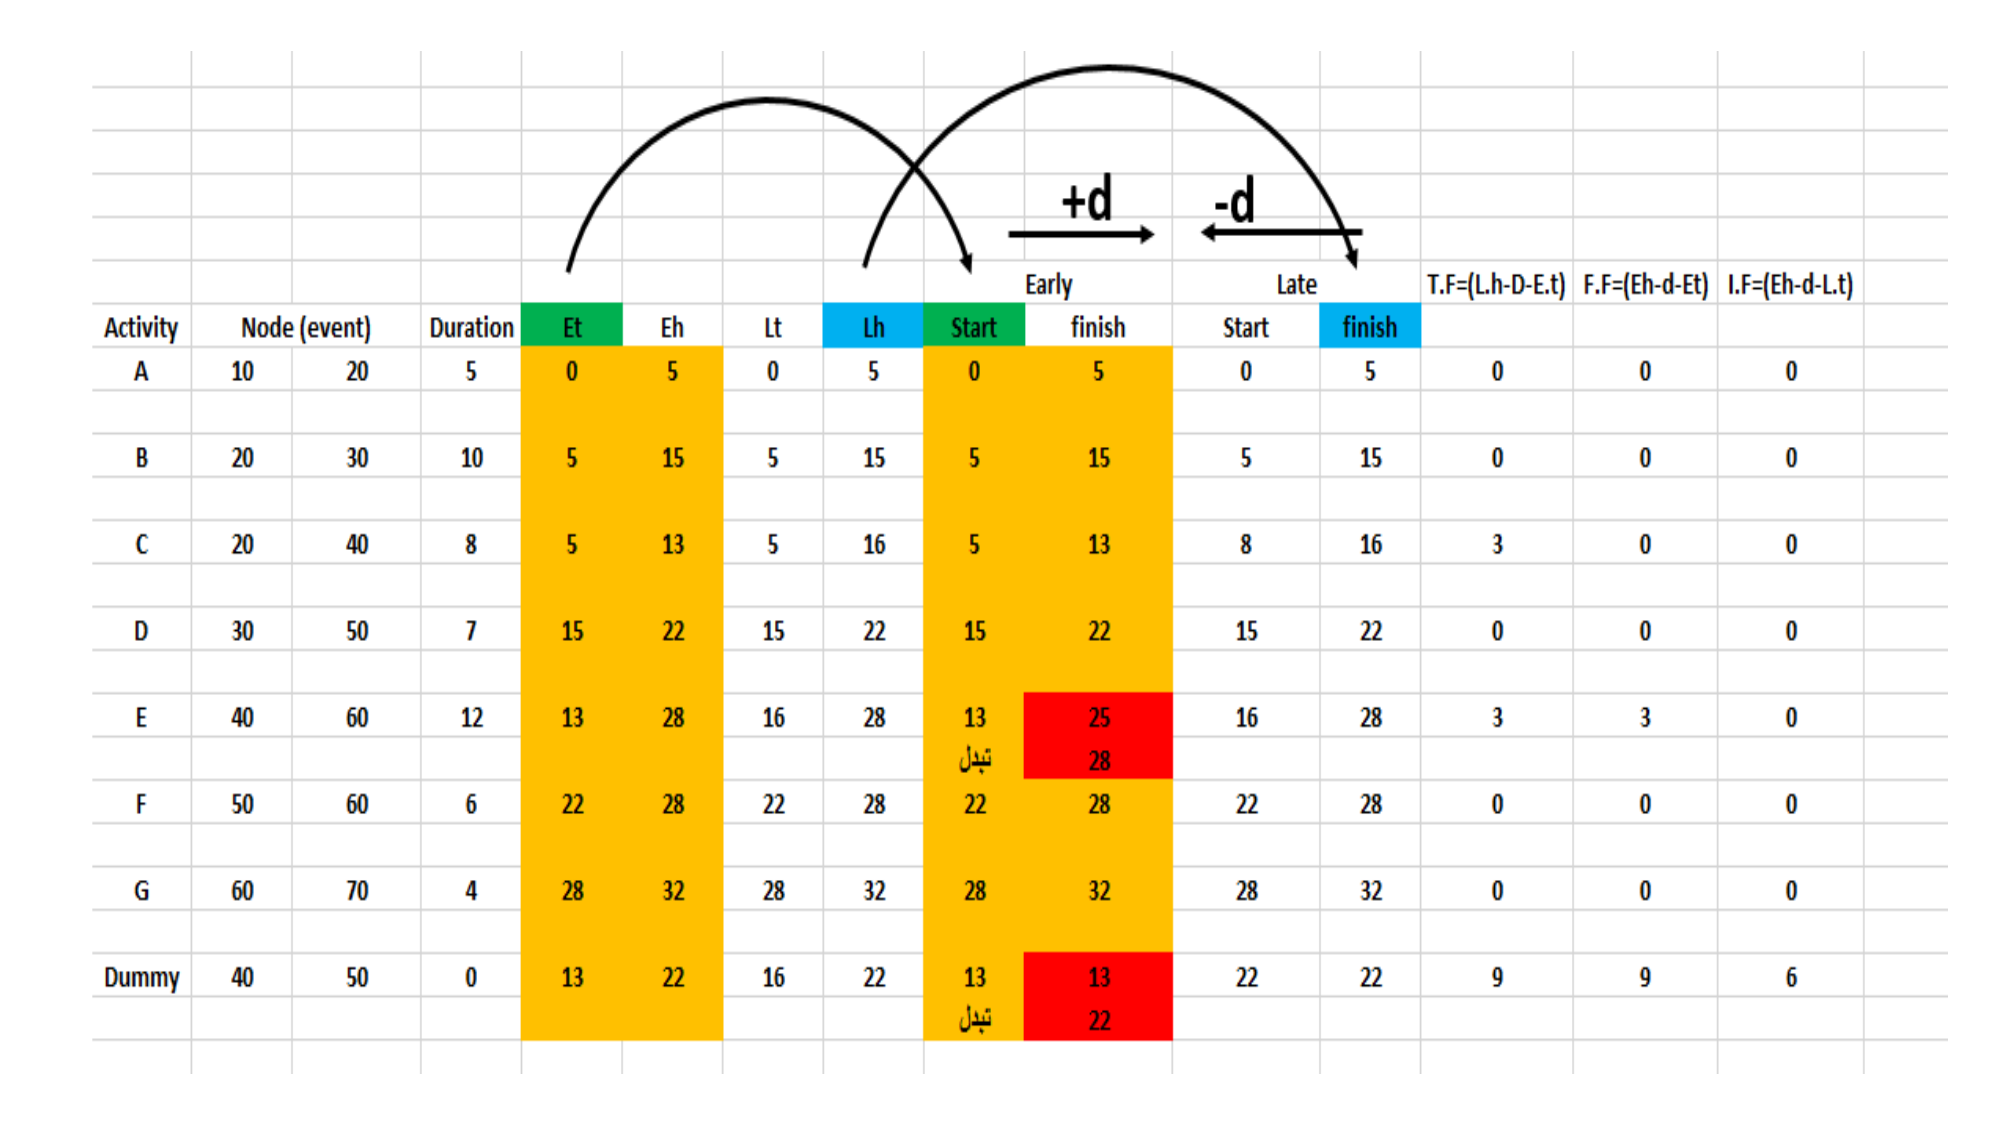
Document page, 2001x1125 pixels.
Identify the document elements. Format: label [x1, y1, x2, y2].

picture [92, 51, 1948, 1074]
